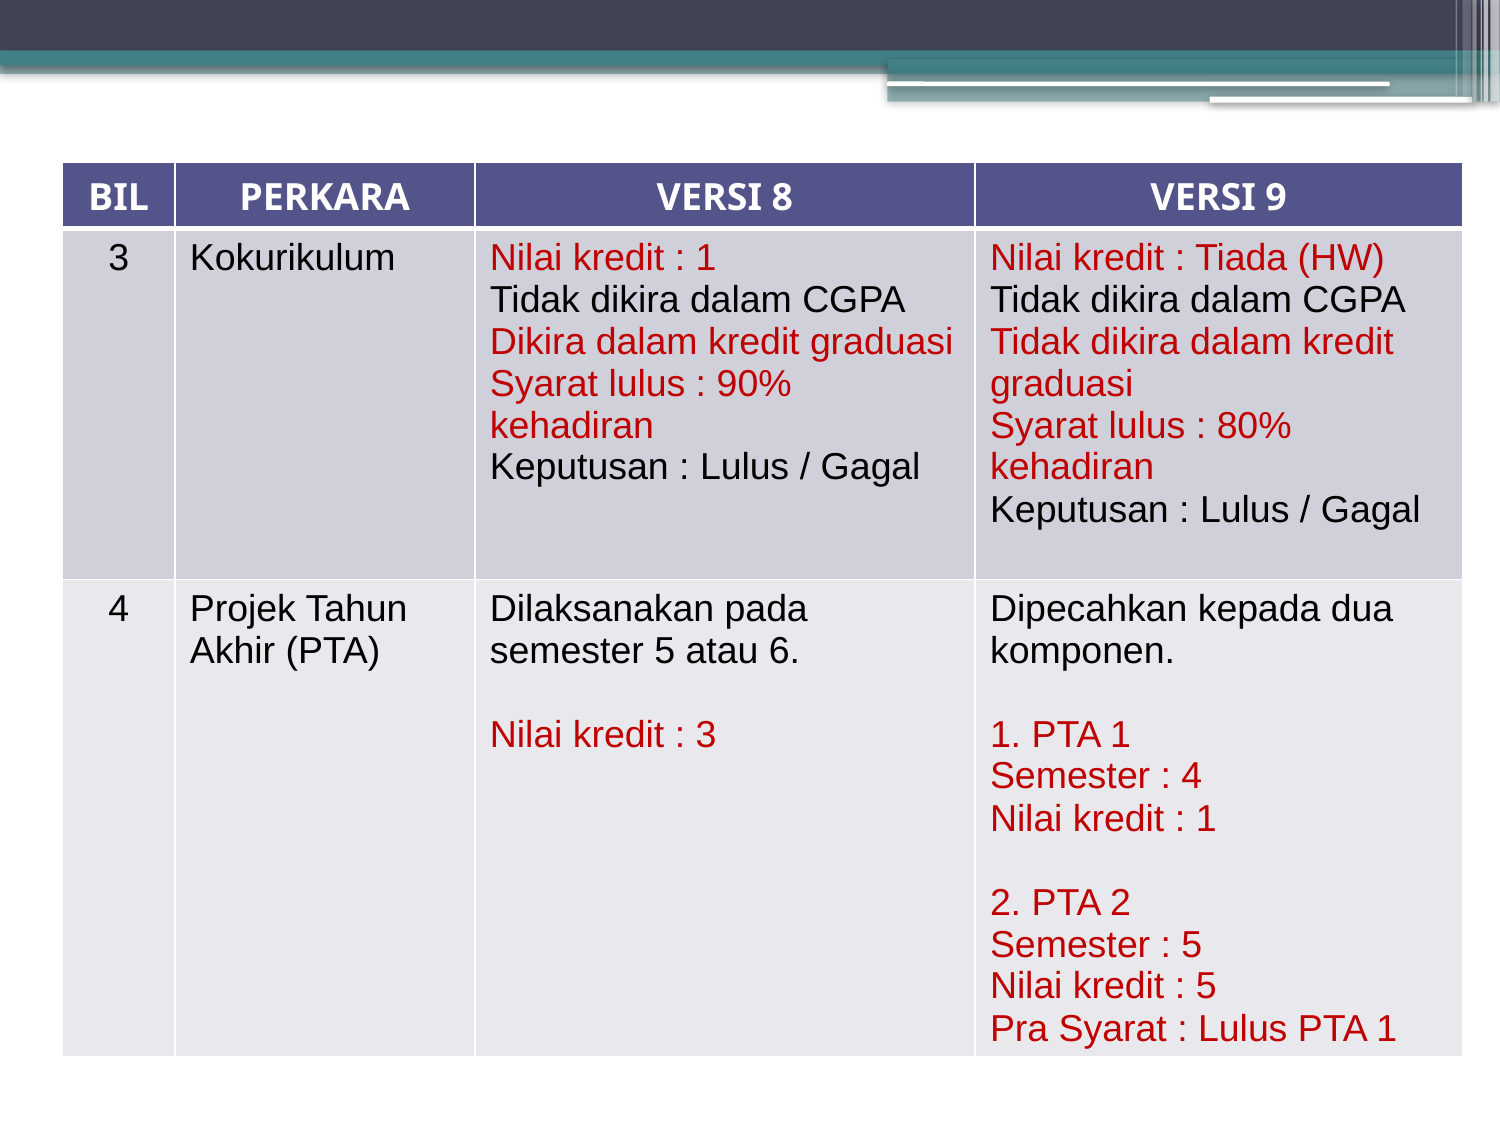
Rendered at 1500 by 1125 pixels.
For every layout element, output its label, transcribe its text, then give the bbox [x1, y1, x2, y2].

table_header VERSI 9 [976, 163, 1462, 226]
table_header PERKARA [176, 163, 474, 226]
table_header BIL [63, 163, 174, 226]
table_cell Projek Tahun Akhir (PTA) [176, 580, 474, 1056]
table_cell Dilaksanakan pada semester 5 atau 6. Nilai kredit : 3 [476, 580, 974, 1056]
table_cell Kokurikulum [176, 231, 474, 579]
table_cell Nilai kredit : Tiada (HW) Tidak dikira dalam CGPA Tidak dikira dalam kredit graduasi Syarat lulus : 80% kehadiran Keputusan : Lulus / Gagal [976, 231, 1462, 579]
table_header VERSI 8 [476, 163, 974, 226]
table_cell 3 [63, 231, 174, 579]
table_cell Dipecahkan kepada dua komponen. 1. PTA 1 Semester : 4 Nilai kredit : 1 2. PTA 2 Semester : 5 Nilai kredit : 5 Pra Syarat : Lulus PTA 1 [976, 580, 1462, 1056]
table_cell Nilai kredit : 1 Tidak dikira dalam CGPA Dikira dalam kredit graduasi Syarat lulus : 90% kehadiran Keputusan : Lulus / Gagal [476, 231, 974, 579]
table_cell 4 [63, 580, 174, 1056]
